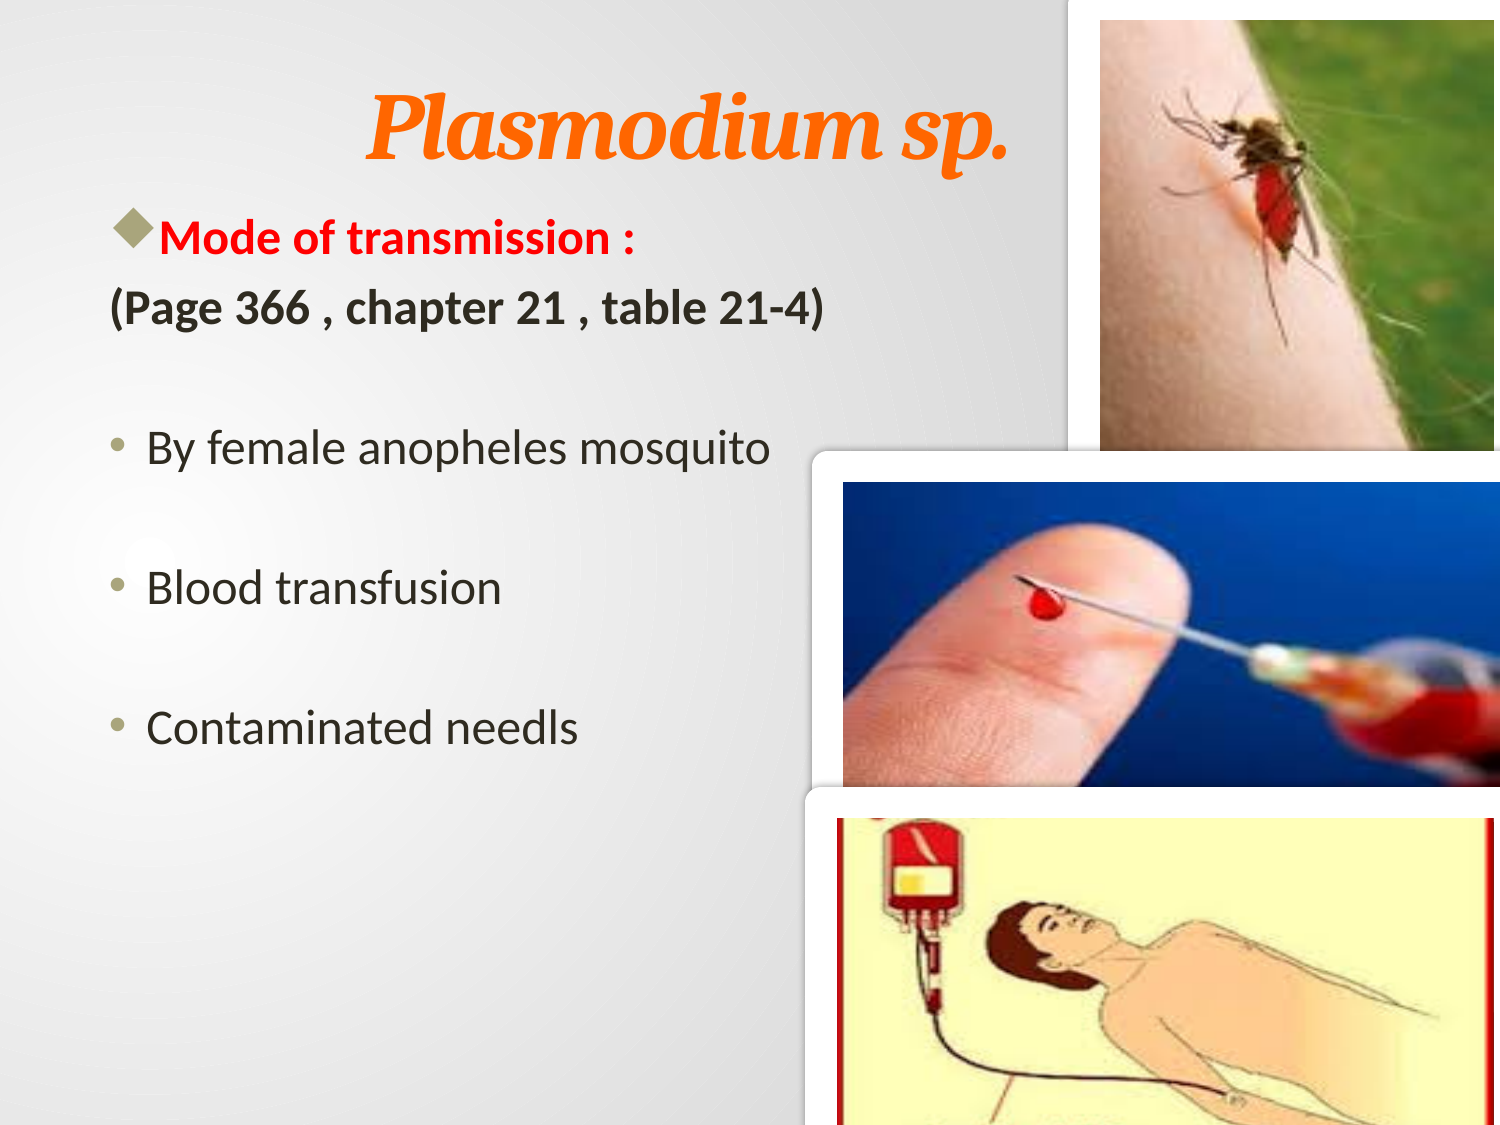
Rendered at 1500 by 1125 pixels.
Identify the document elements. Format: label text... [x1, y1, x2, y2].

picture [836, 817, 1495, 1125]
list Mode of transmission : (Page 366 , chapter 21 , table 21-4) By female anopheles mosquito Blood transfusion Contaminated needls [75, 196, 1063, 1050]
picture [842, 481, 1500, 792]
picture [1099, 19, 1495, 471]
title Plasmodium sp. [75, 45, 1063, 196]
